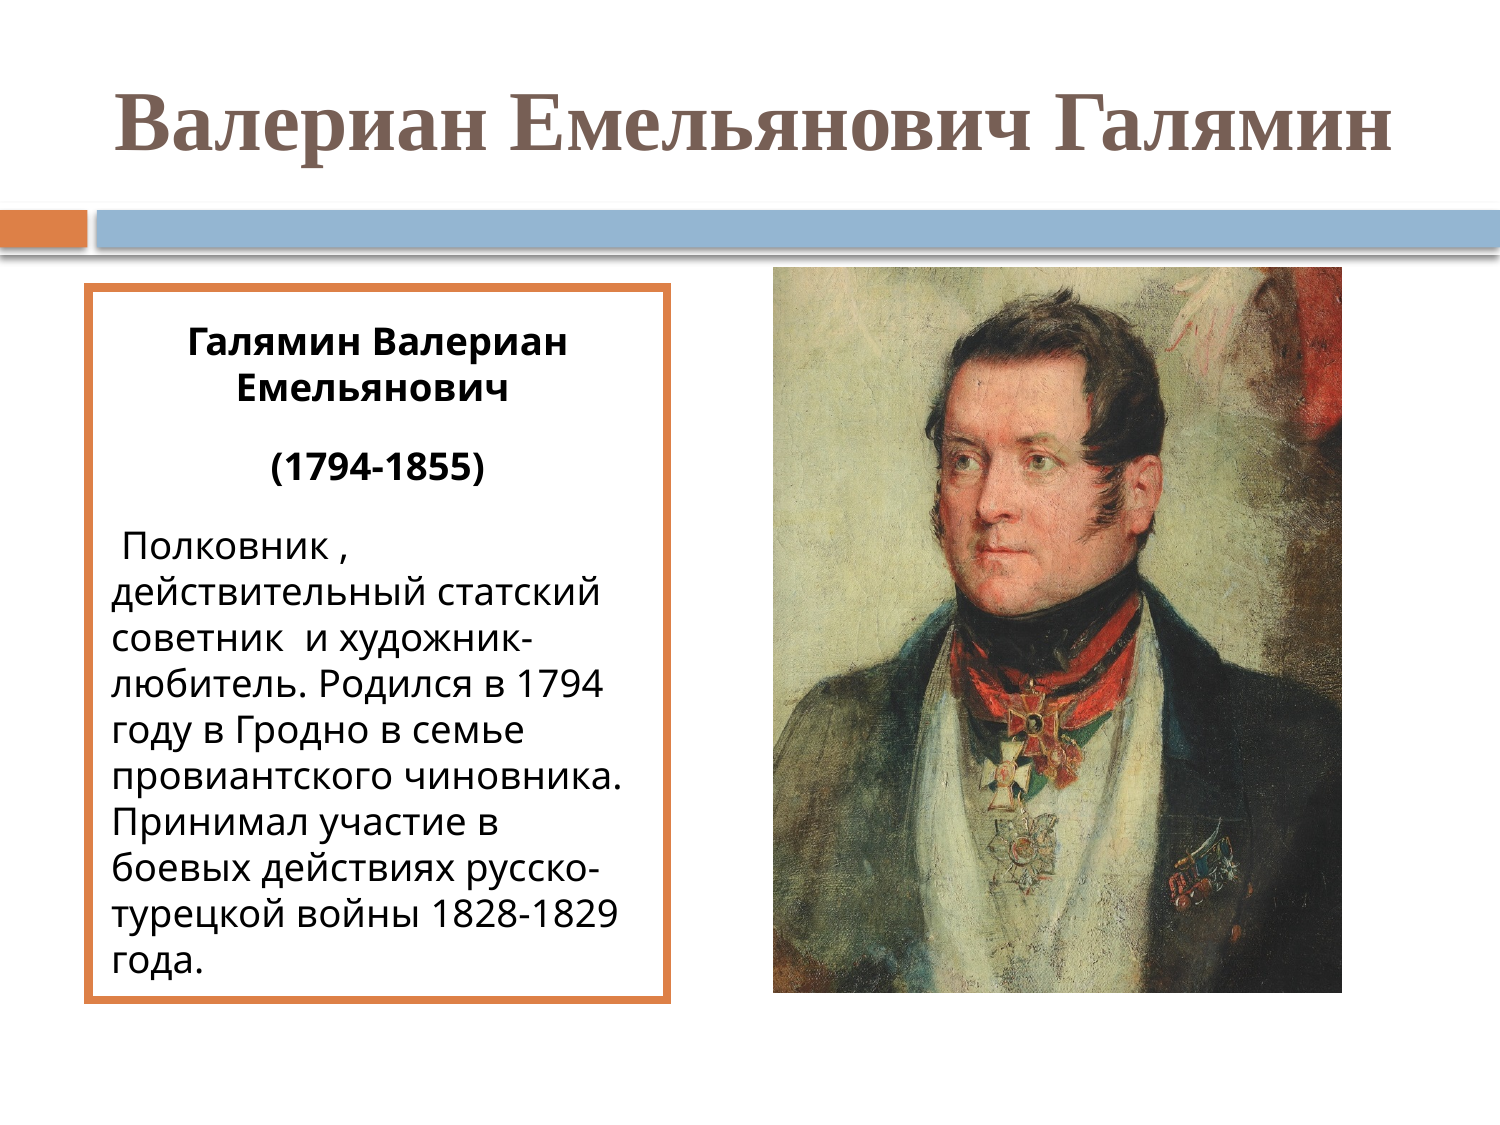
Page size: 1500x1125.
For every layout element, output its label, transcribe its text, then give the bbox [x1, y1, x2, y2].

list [773, 266, 1342, 993]
title Валериан Емельянович Галямин [99, 44, 1425, 188]
list Галямин Валериан Емельянович (1794-1855) Полковник , действительный статский советник и художник-любитель. Родился в 1794 году в Гродно в семье провиантского чиновника. Принимал участие в боевых действиях русско-турецкой войны 1828-1829 года. [84, 283, 671, 1004]
